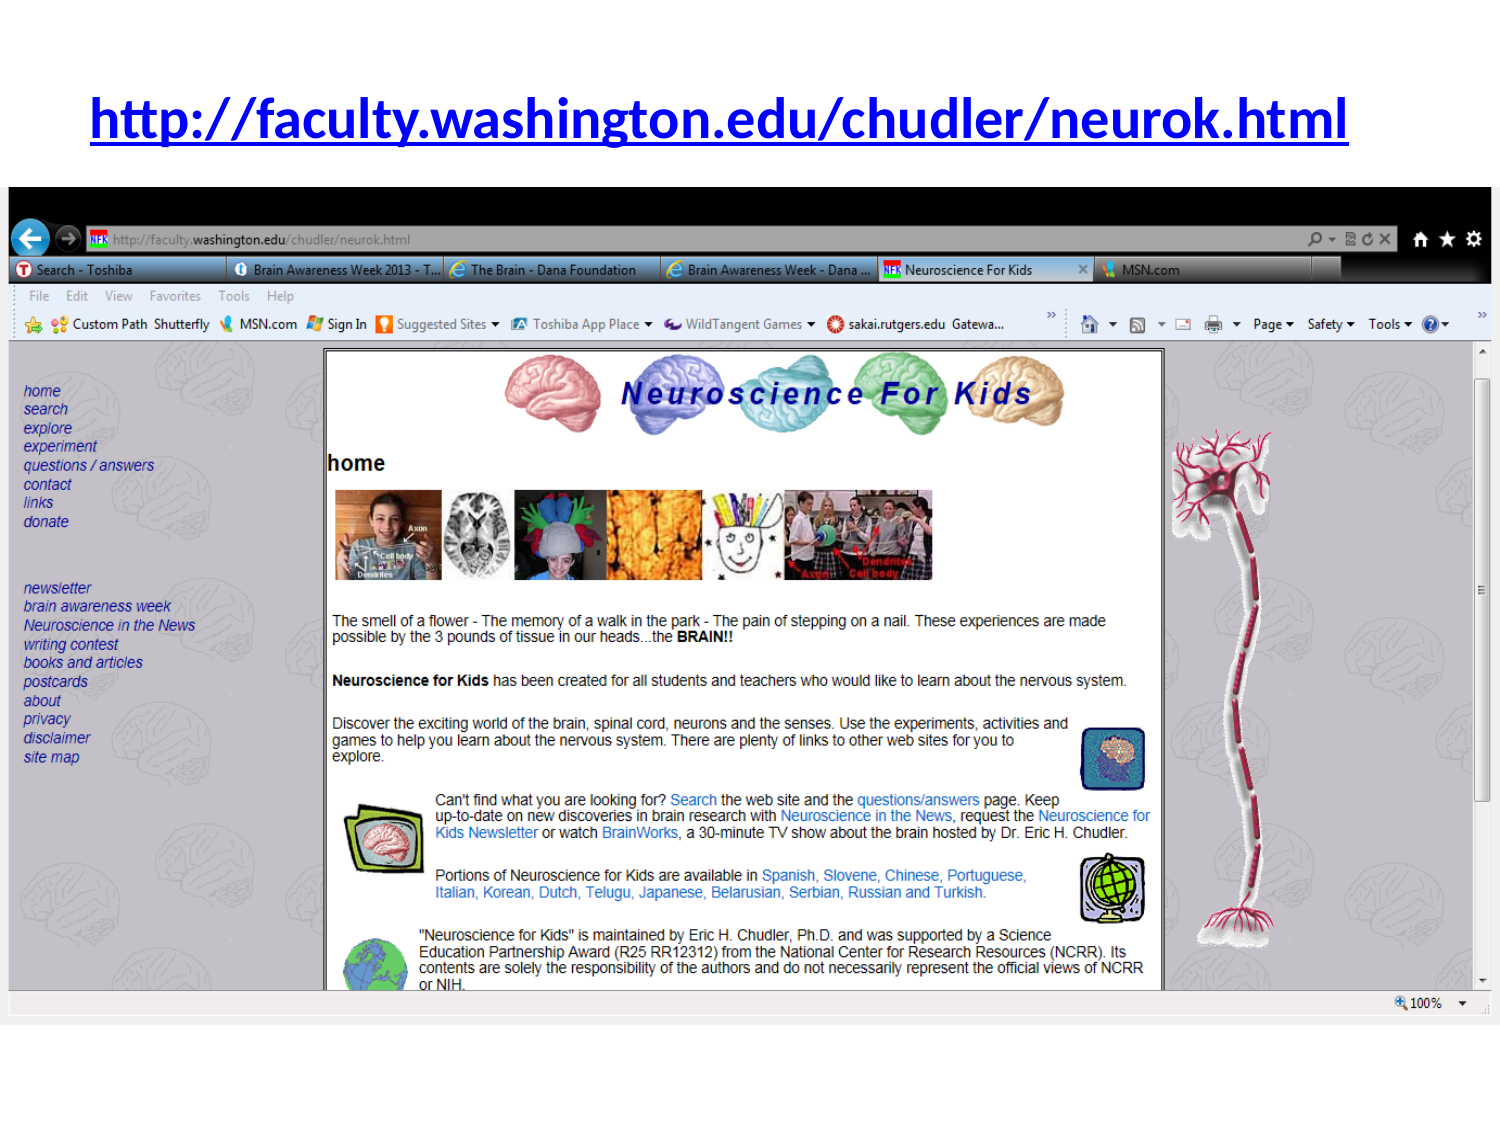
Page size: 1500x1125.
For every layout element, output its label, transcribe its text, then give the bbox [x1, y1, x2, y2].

text_box http://faculty.washington.edu/chudler/neurok.html [75, 72, 1475, 185]
picture [0, 187, 1500, 1026]
